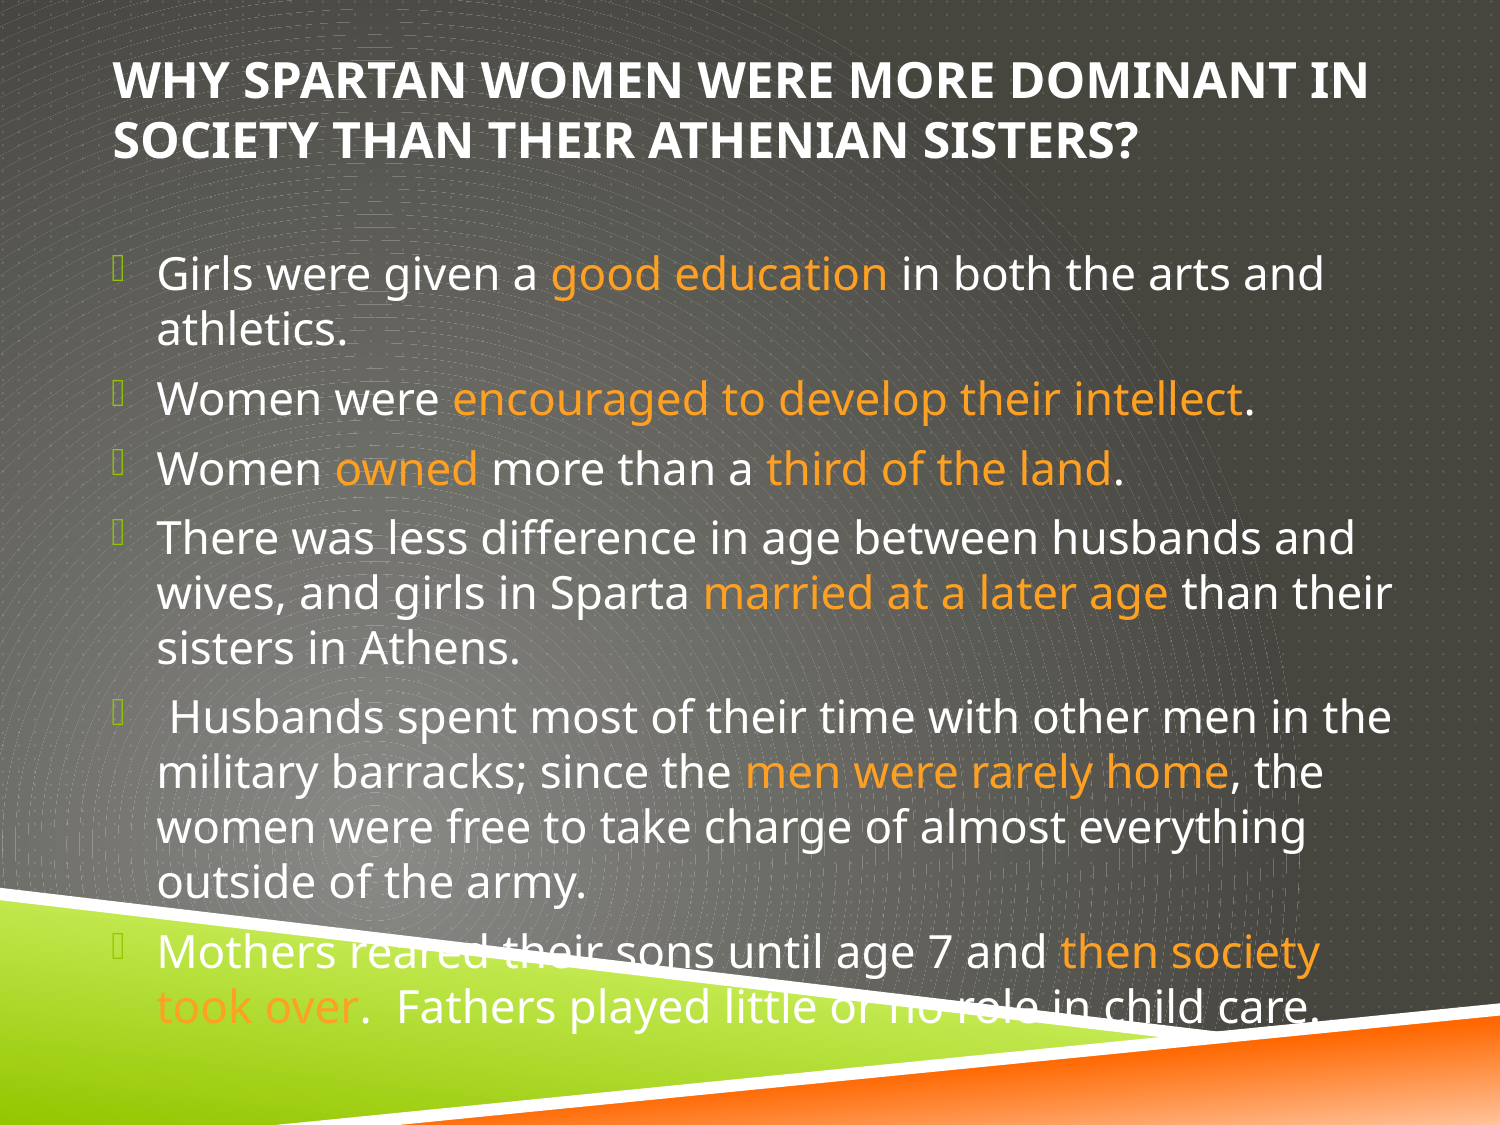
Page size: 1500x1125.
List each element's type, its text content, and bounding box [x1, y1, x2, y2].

list Girls were given a good education in both the arts and athletics. Women were encouraged to develop their intellect. Women owned more than a third of the land. There was less difference in age between husbands and wives, and girls in Sparta married at a later age than their sisters in Athens. Husbands spent most of their time with other men in the military barracks; since the men were rarely home, the women were free to take charge of almost everything outside of the army. Mothers reared their sons until age 7 and then society took over. Fathers played little or no role in child care. [99, 237, 1425, 925]
title WHY SPARTAN WOMEN WERE MORE DOMINANT IN SOCIETY THAN THEIR ATHENIAN SISTERS? [112, 45, 1388, 233]
